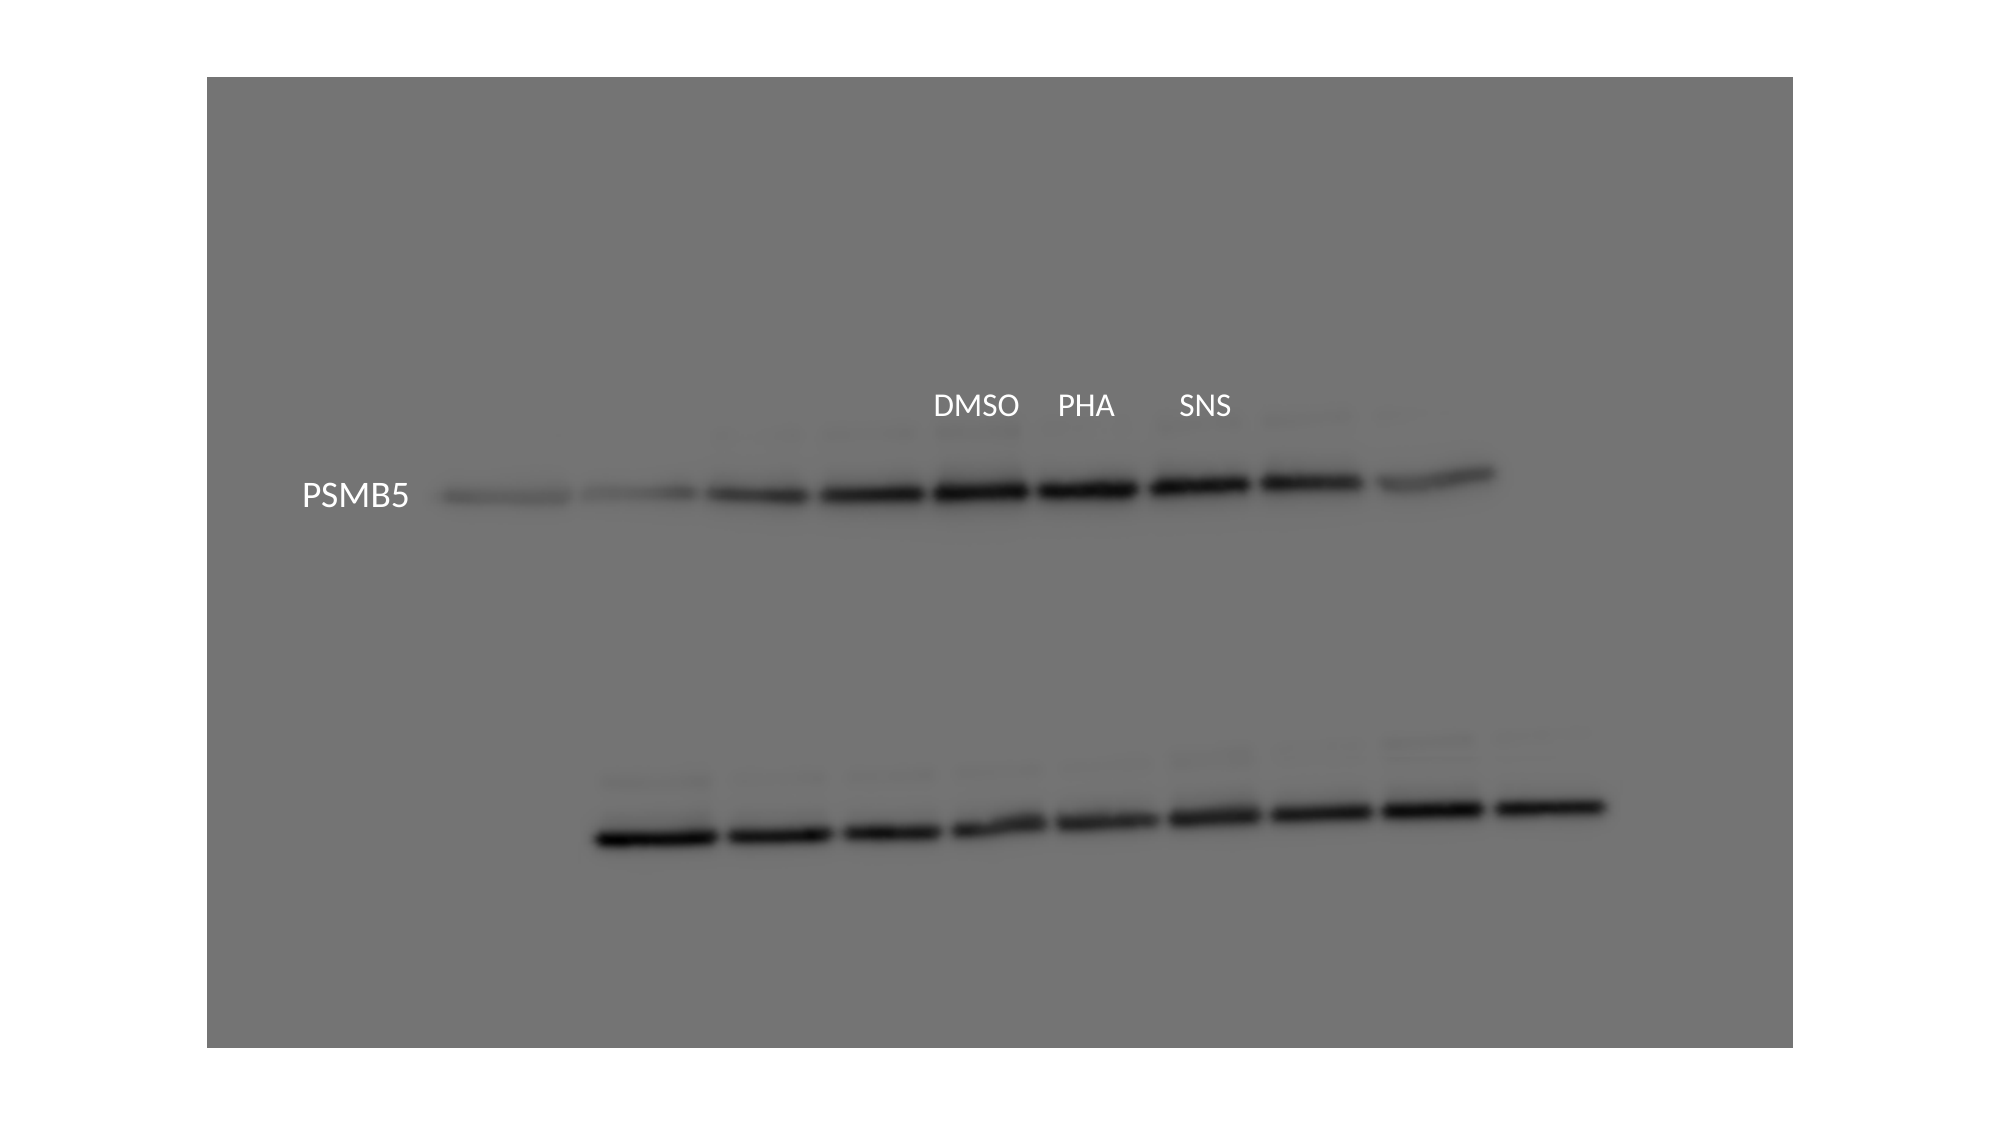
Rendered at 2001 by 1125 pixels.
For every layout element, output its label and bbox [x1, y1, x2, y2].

picture [207, 77, 1793, 1048]
